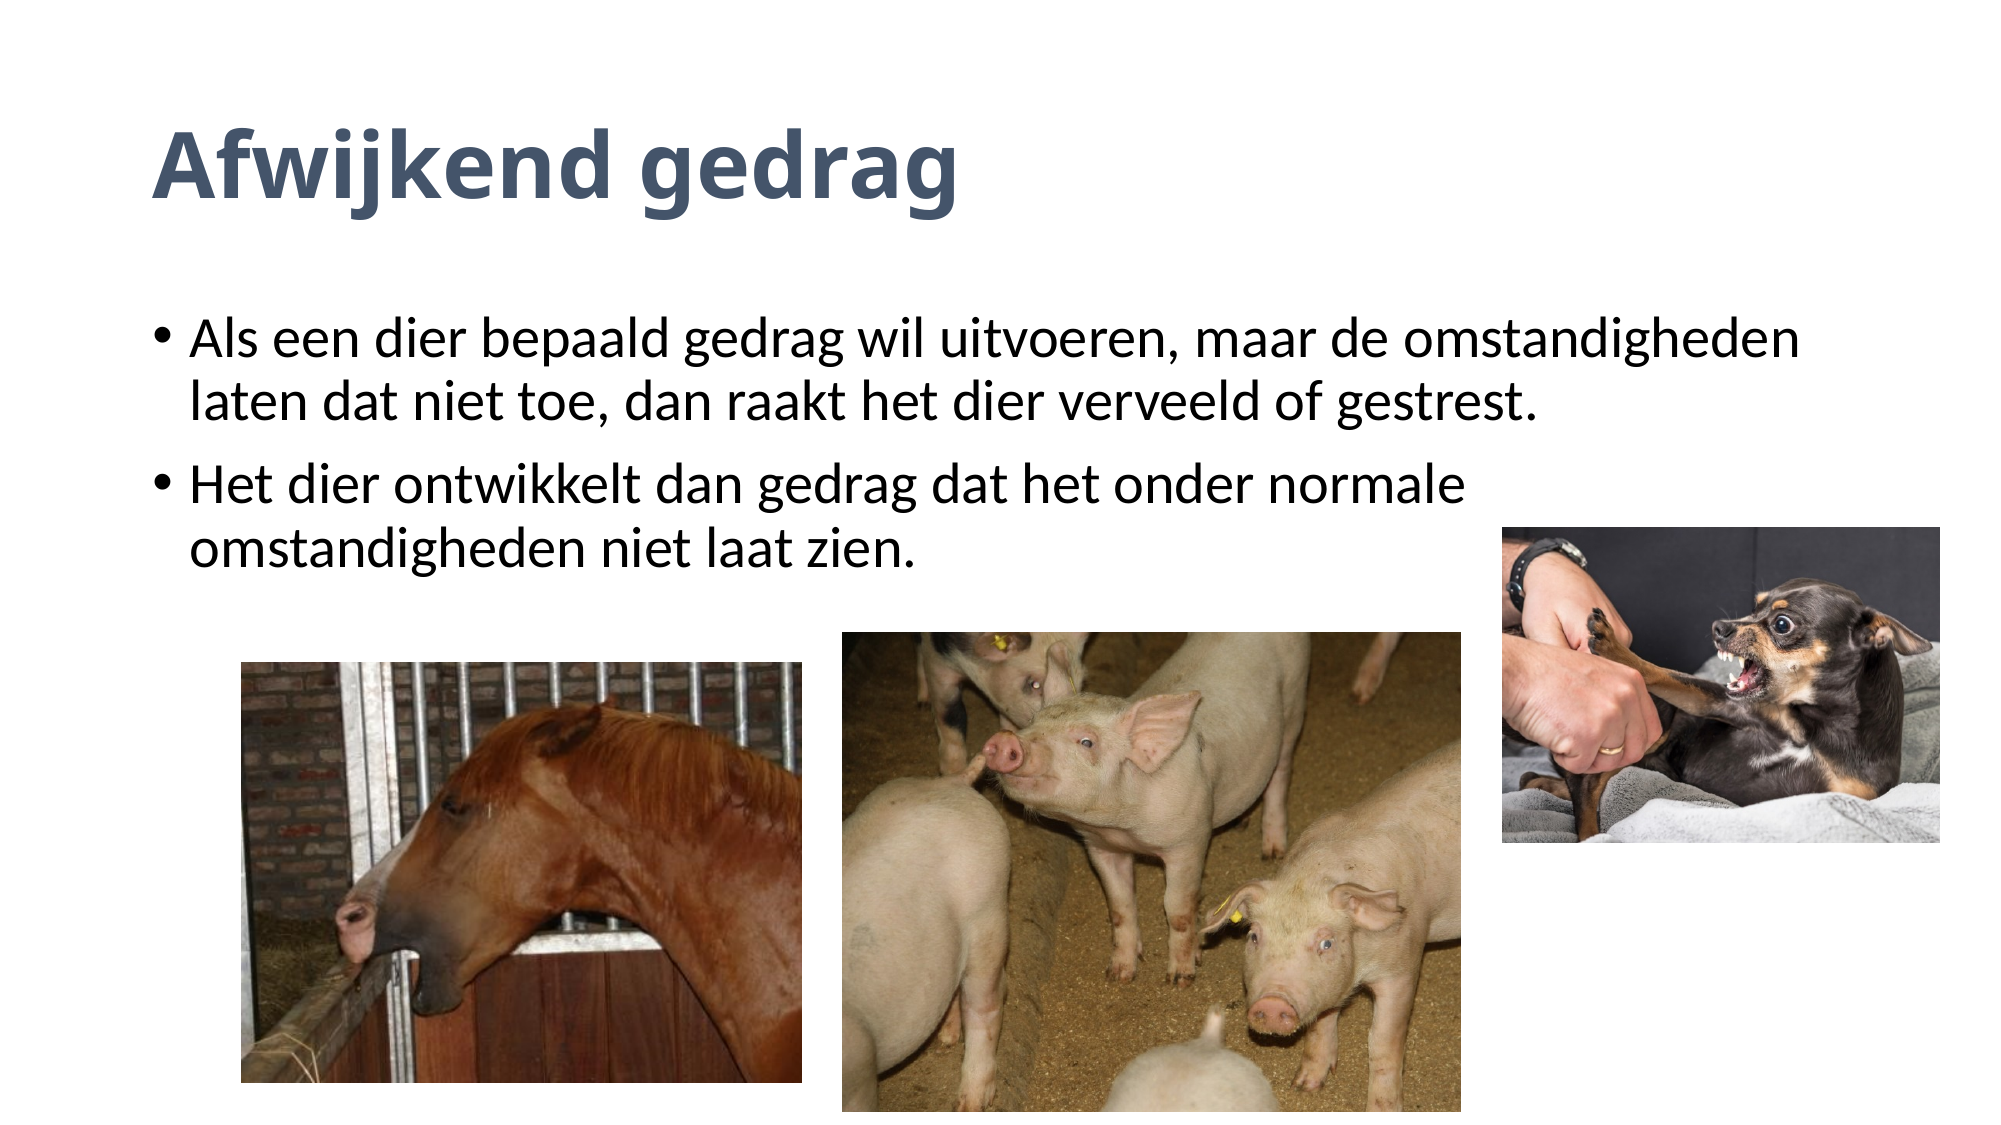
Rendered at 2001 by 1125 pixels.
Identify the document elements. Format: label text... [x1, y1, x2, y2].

picture [241, 662, 802, 1083]
title Afwijkend gedrag [137, 59, 1863, 278]
picture [842, 632, 1461, 1112]
picture [1502, 527, 1940, 843]
list Als een dier bepaald gedrag wil uitvoeren, maar de omstandigheden laten dat niet toe, dan raakt het dier verveeld of gestrest. Het dier ontwikkelt dan gedrag dat het onder normale omstandigheden niet laat zien. [137, 299, 1863, 1014]
